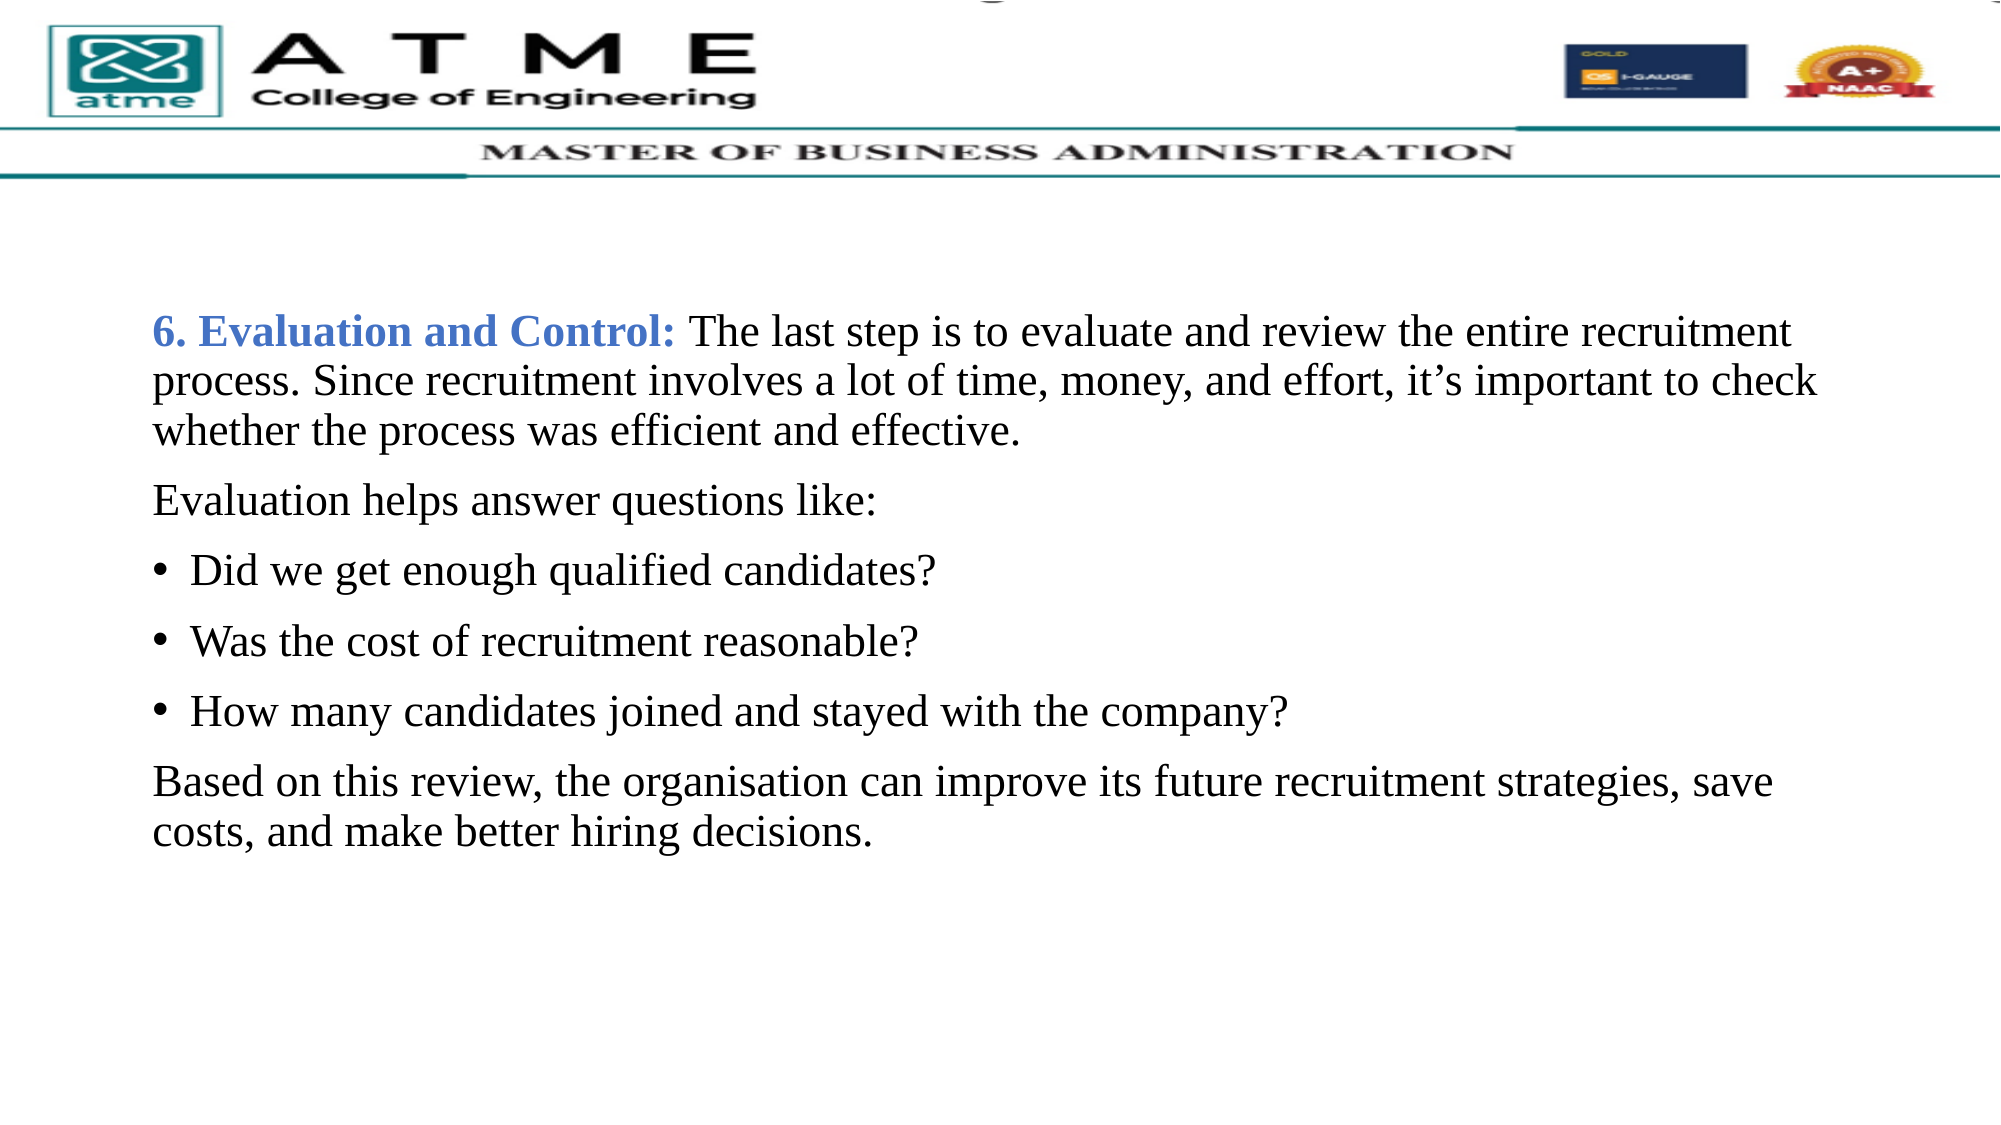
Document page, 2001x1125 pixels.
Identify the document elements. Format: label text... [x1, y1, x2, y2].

list 6. Evaluation and Control: The last step is to evaluate and review the entire recruitment process. Since recruitment involves a lot of time, money, and effort, it’s important to check whether the process was efficient and effective. Evaluation helps answer questions like: Did we get enough qualified candidates? Was the cost of recruitment reasonable? How many candidates joined and stayed with the company? Based on this review, the organisation can improve its future recruitment strategies, save costs, and make better hiring decisions. [137, 299, 1863, 1014]
picture [0, 1, 2000, 180]
